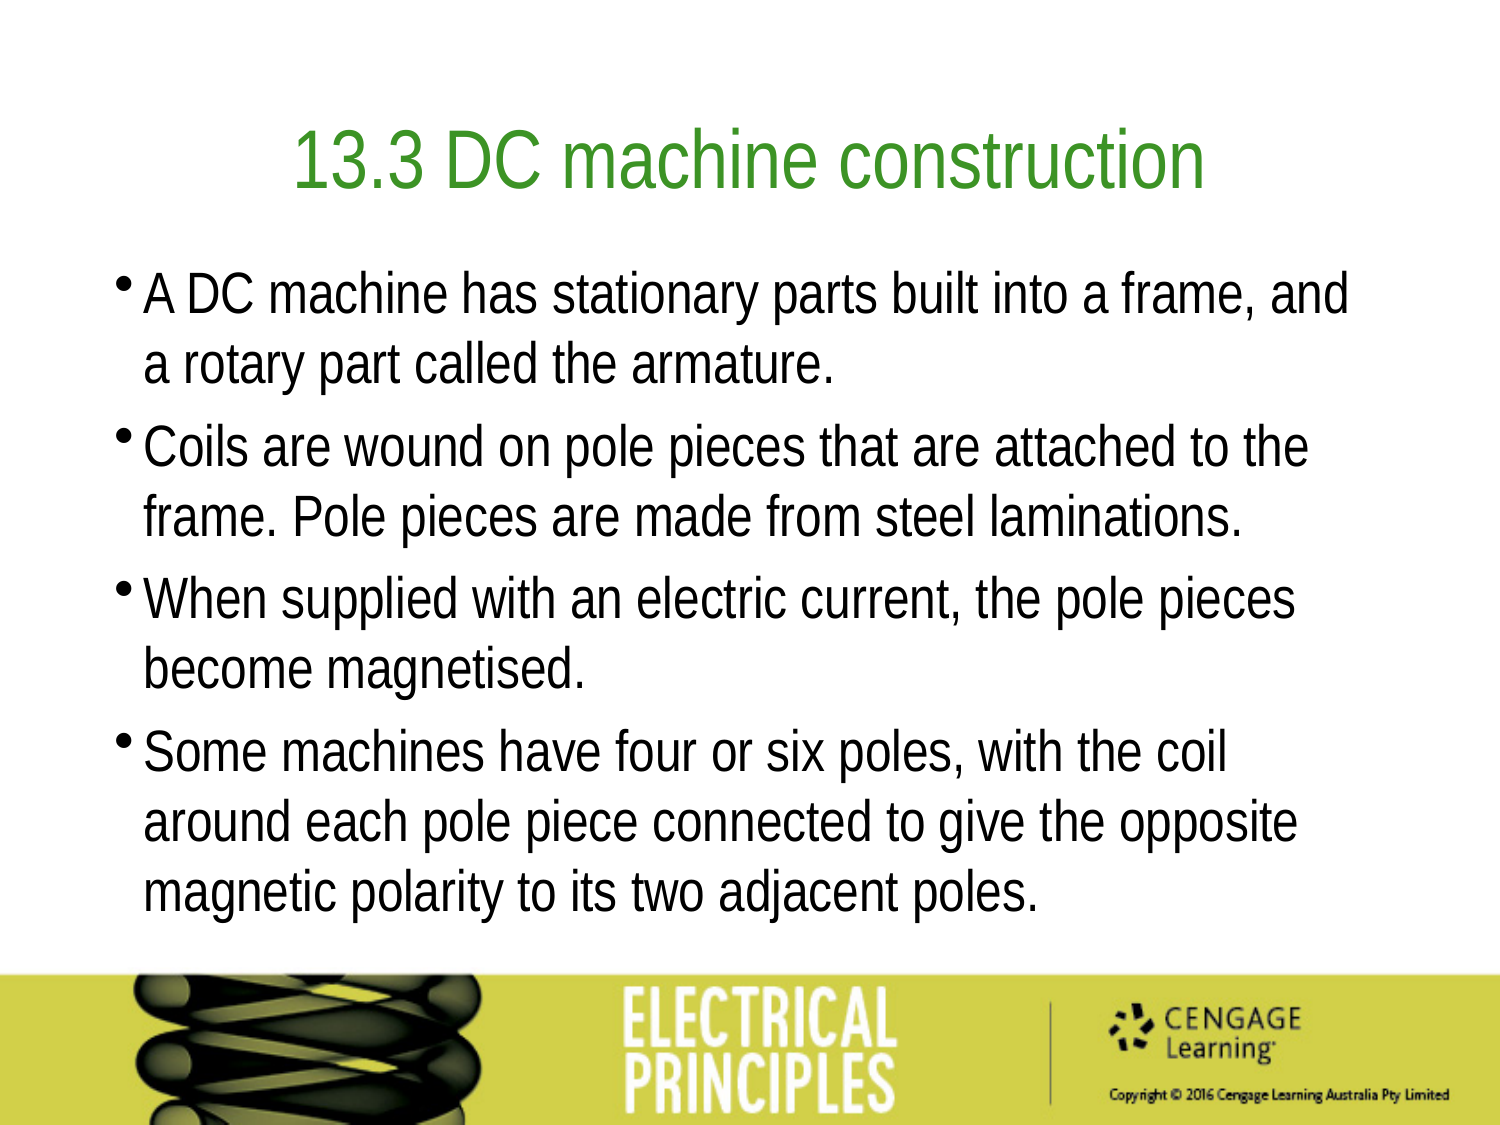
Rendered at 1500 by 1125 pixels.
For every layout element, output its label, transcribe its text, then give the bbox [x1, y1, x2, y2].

title 13.3 DC machine construction [0, 0, 1500, 207]
text_box A DC machine has stationary parts built into a frame, and a rotary part called the armature. Coils are wound on pole pieces that are attached to the frame. Pole pieces are made from steel laminations. When supplied with an electric current, the pole pieces become magnetised. Some machines have four or six poles, with the coil around each pole piece connected to give the opposite magnetic polarity to its two adjacent poles. [100, 247, 1400, 931]
picture [0, 207, 1500, 1125]
